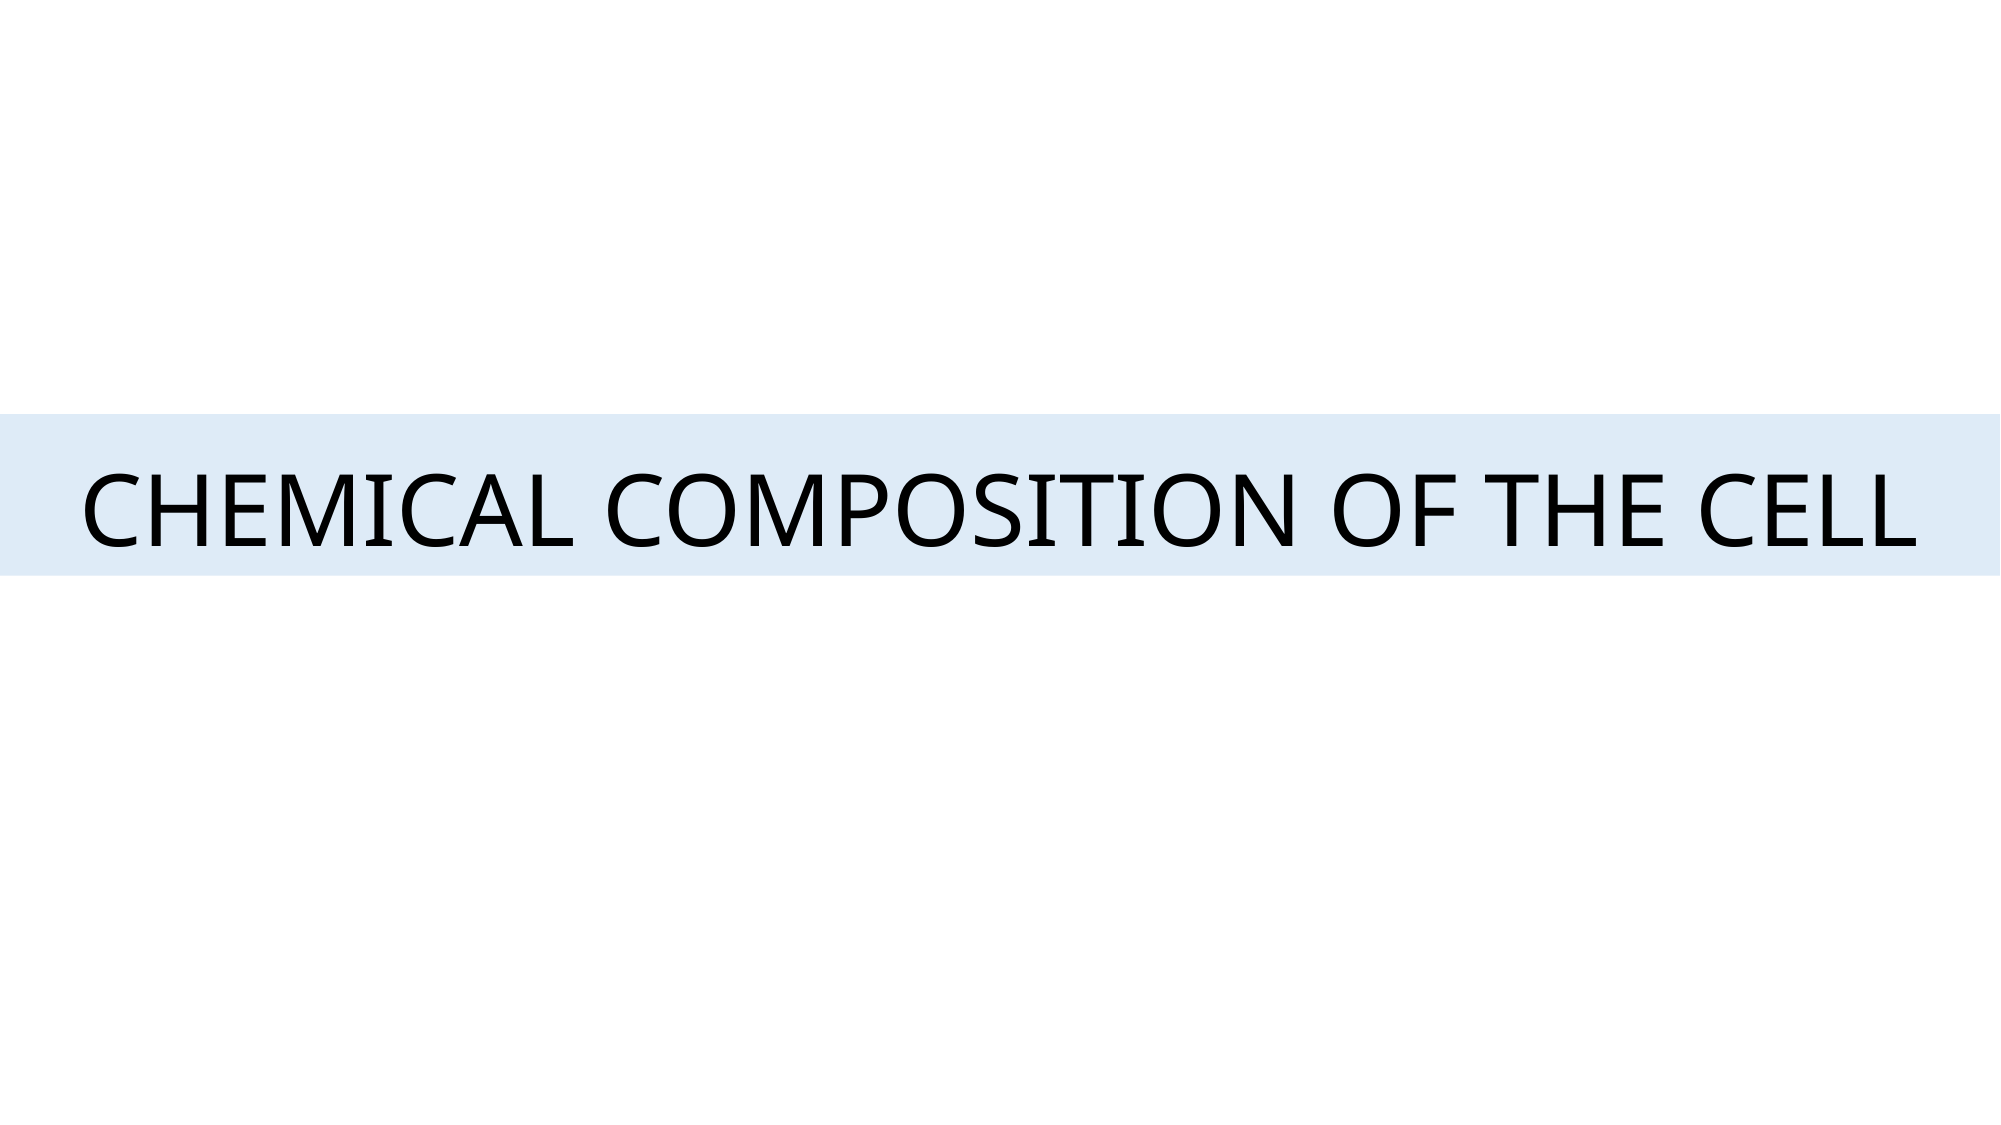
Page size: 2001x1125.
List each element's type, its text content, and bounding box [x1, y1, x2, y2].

title CHEMICAL COMPOSITION OF THE CELL [0, 414, 2000, 576]
